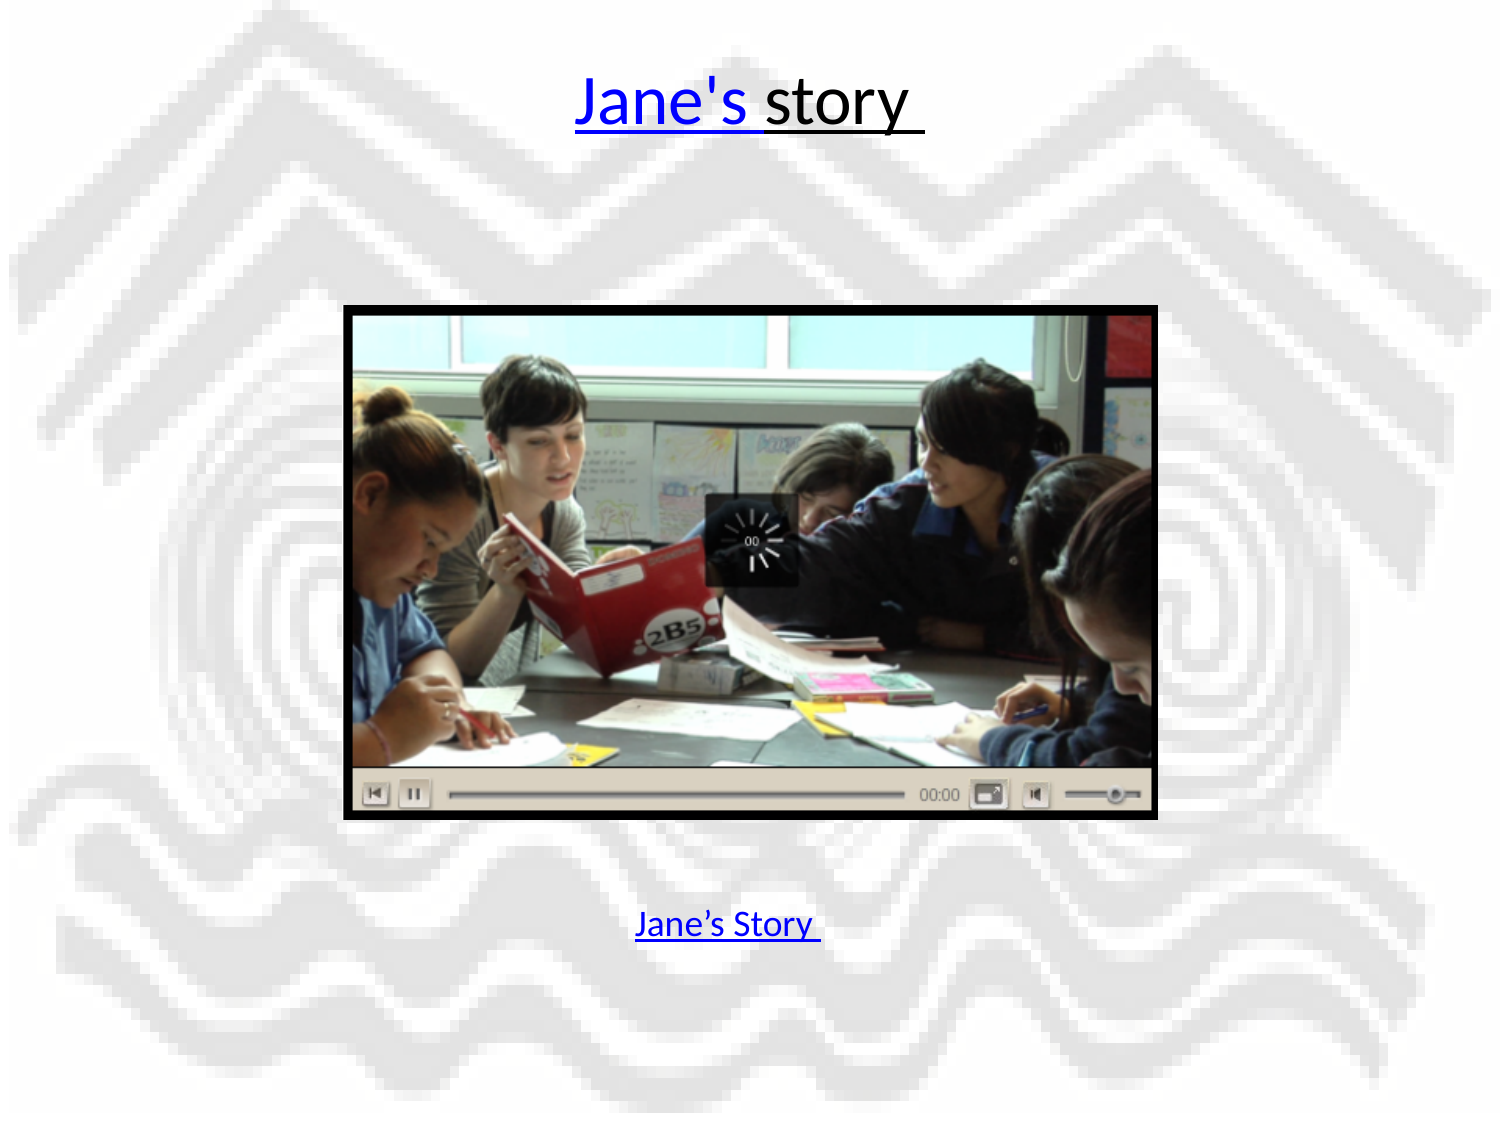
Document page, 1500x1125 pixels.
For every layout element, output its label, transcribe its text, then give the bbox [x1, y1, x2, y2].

title Jane's story [75, 45, 1425, 233]
text_box Jane’s Story [620, 891, 1010, 952]
picture [341, 305, 1159, 820]
